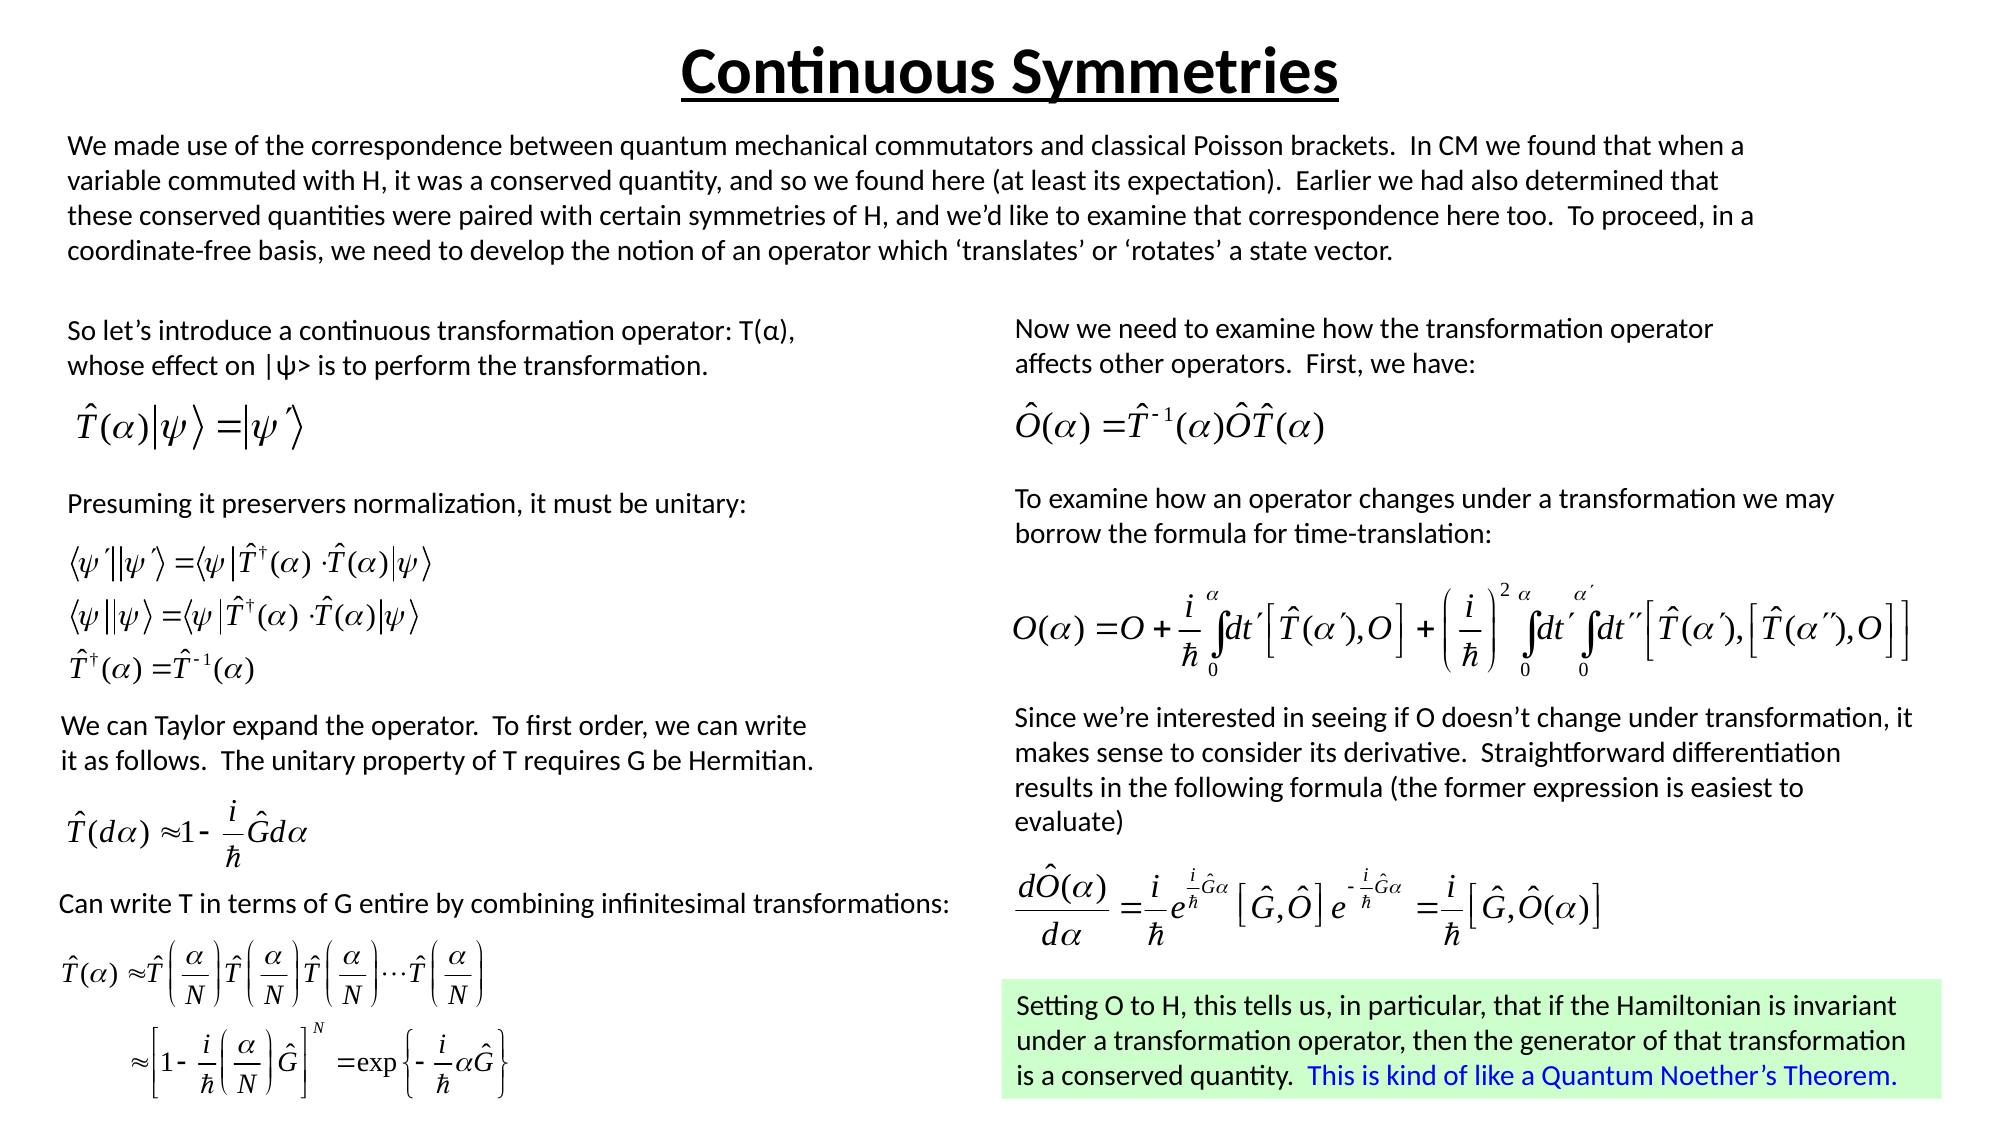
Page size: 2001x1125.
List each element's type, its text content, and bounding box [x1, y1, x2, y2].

text_box Now we need to examine how the transformation operator affects other operators. First, we have: [999, 302, 1789, 388]
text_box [1010, 857, 1612, 953]
text_box To examine how an operator changes under a transformation we may borrow the formula for time-translation: [999, 472, 1907, 557]
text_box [1007, 573, 1923, 686]
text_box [65, 536, 438, 692]
text_box We can Taylor expand the operator. To first order, we can write it as follows. The unitary property of T requires G be Hermitian. [46, 698, 835, 784]
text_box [71, 396, 310, 458]
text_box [62, 791, 316, 875]
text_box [58, 935, 514, 1105]
text_box Presuming it preservers normalization, it must be unitary: [52, 476, 842, 527]
text_box Can write T in terms of G entire by combining infinitesimal transformations: [44, 877, 1010, 928]
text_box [1010, 395, 1333, 453]
text_box We made use of the correspondence between quantum mechanical commutators and classical Poisson brackets. In CM we found that when a variable commuted with H, it was a conserved quantity, and so we found here (at least its expectation). Earlier we had also determined that these conserved quantities were paired with certain symmetries of H, and we’d like to examine that correspondence here too. To proceed, in a coordinate-free basis, we need to develop the notion of an operator which ‘translates’ or ‘rotates’ a state vector. [52, 119, 1805, 274]
text_box Setting O to H, this tells us, in particular, that if the Hamiltonian is invariant under a transformation operator, then the generator of that transformation is a conserved quantity. This is kind of like a Quantum Noether’s Theorem. [1001, 979, 1942, 1099]
text_box So let’s introduce a continuous transformation operator: T(α), whose effect on |ψ> is to perform the transformation. [52, 303, 842, 389]
text_box Continuous Symmetries [666, 19, 1426, 114]
text_box Since we’re interested in seeing if O doesn’t change under transformation, it makes sense to consider its derivative. Straightforward differentiation results in the following formula (the former expression is easiest to evaluate) [999, 690, 1935, 846]
